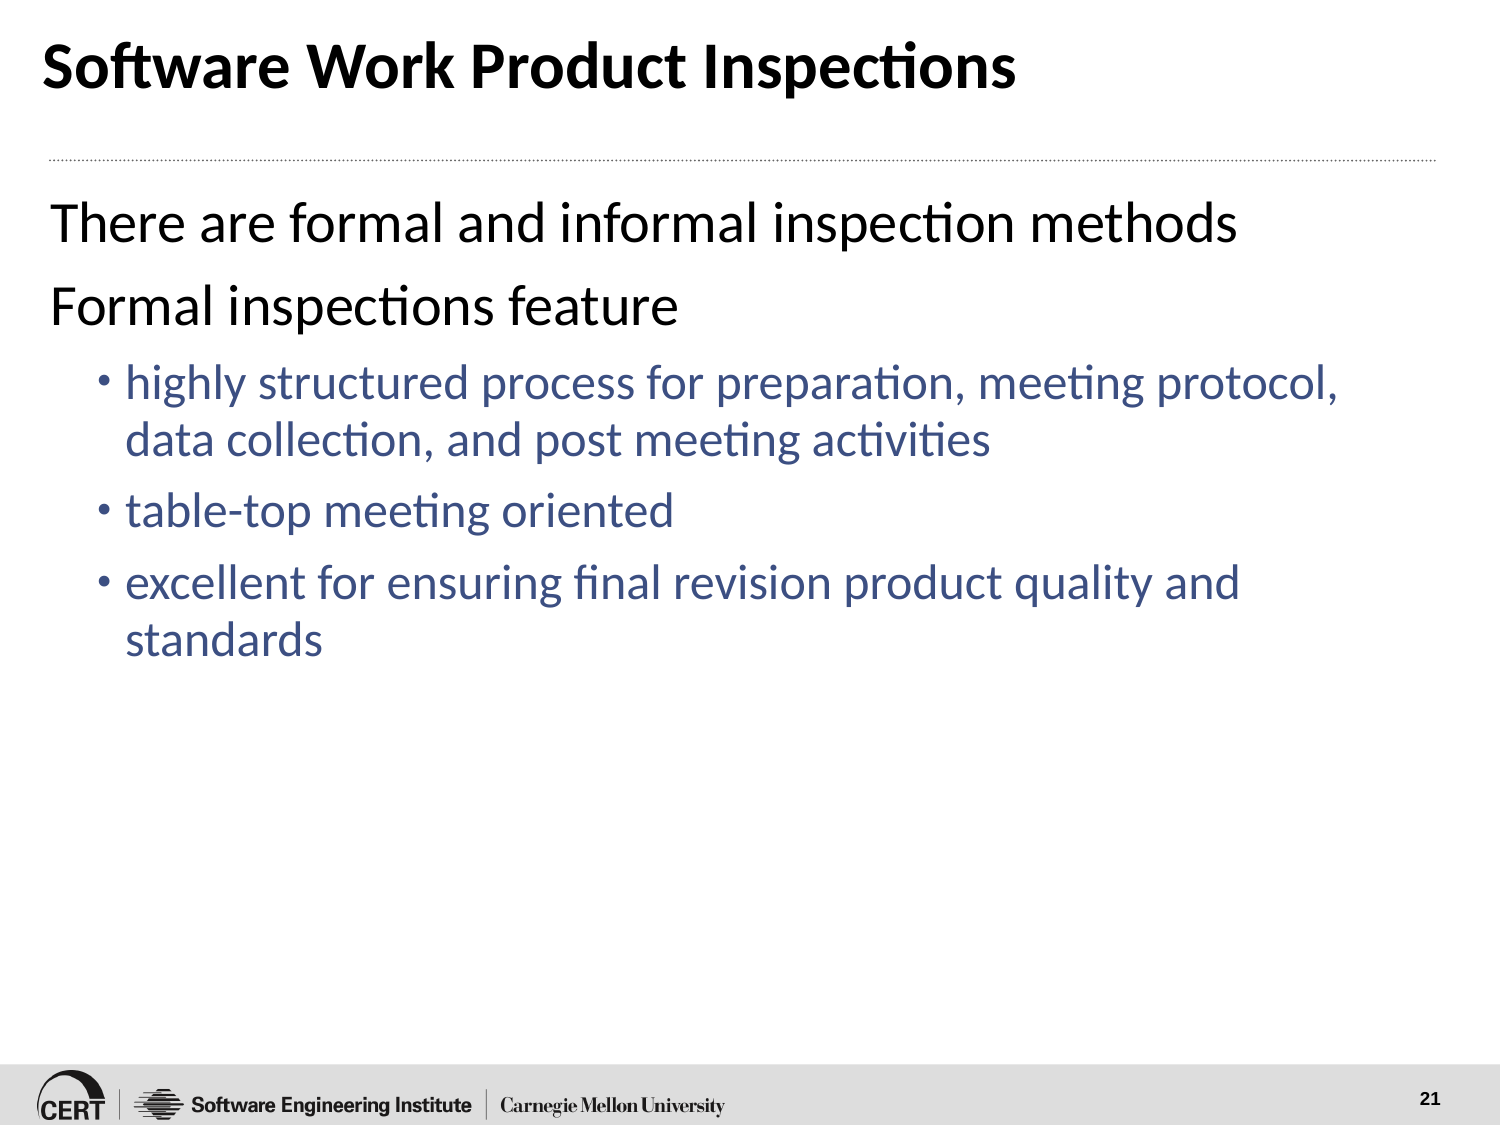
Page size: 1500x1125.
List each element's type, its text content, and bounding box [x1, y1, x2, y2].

picture [37, 1069, 725, 1122]
title Software Work Product Inspections [42, 37, 1434, 155]
list There are formal and informal inspection methods Formal inspections feature highly structured process for preparation, meeting protocol, data collection, and post meeting activities table-top meeting oriented excellent for ensuring final revision product quality and standards [49, 187, 1438, 1001]
